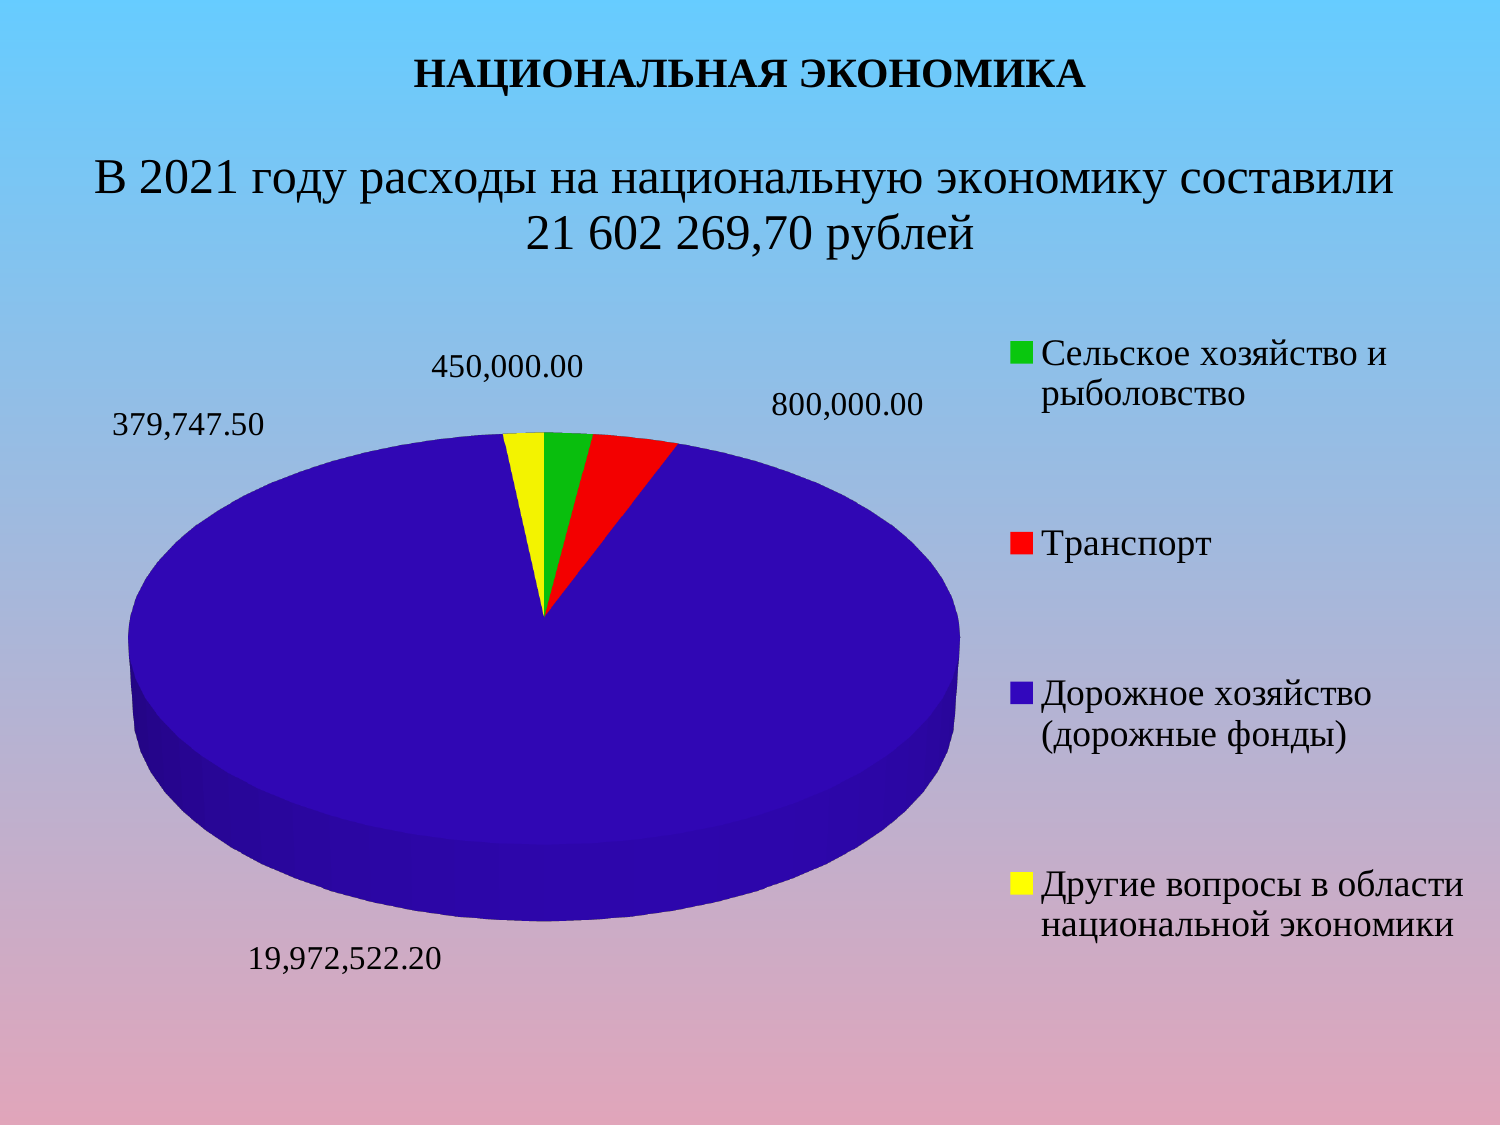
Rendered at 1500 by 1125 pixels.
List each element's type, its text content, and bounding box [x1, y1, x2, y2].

text_box НАЦИОНАЛЬНАЯ ЭКОНОМИКА [0, 0, 1500, 127]
chart [0, 128, 1500, 1125]
